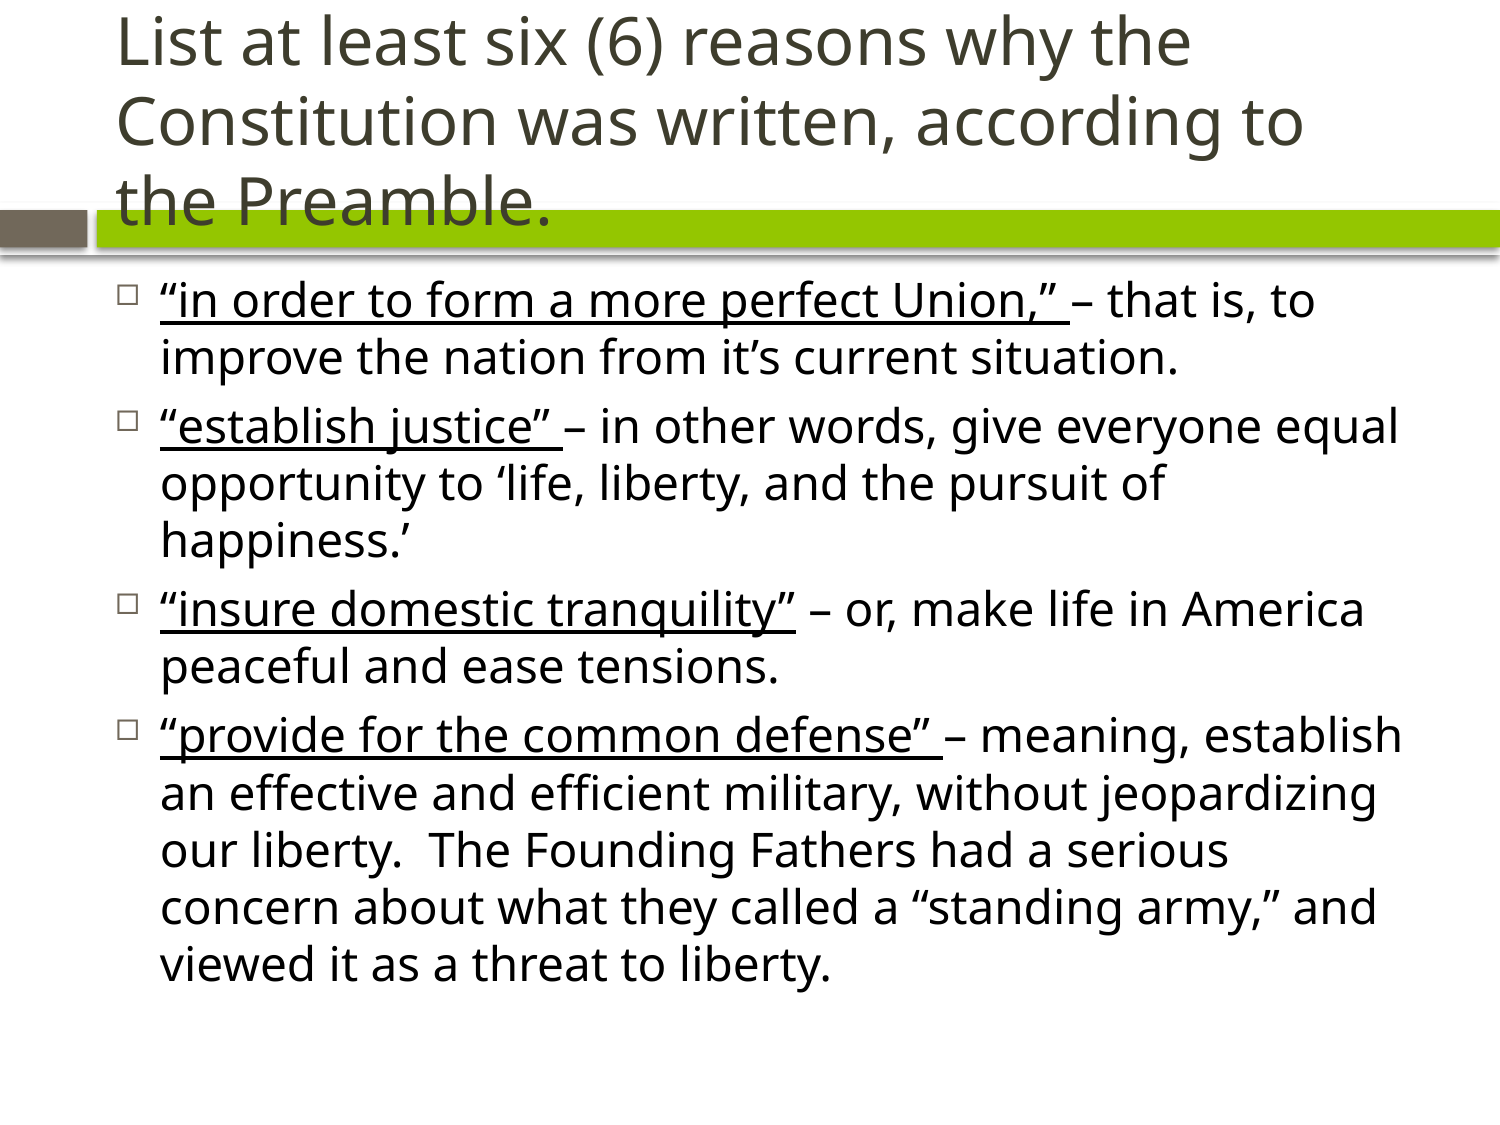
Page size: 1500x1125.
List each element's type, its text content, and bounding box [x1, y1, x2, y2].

list “in order to form a more perfect Union,” – that is, to improve the nation from it’s current situation. “establish justice” – in other words, give everyone equal opportunity to ‘life, liberty, and the pursuit of happiness.’ “insure domestic tranquility” – or, make life in America peaceful and ease tensions. “provide for the common defense” – meaning, establish an effective and efficient military, without jeopardizing our liberty. The Founding Fathers had a serious concern about what they called a “standing army,” and viewed it as a threat to liberty. [100, 262, 1438, 1000]
title List at least six (6) reasons why the Constitution was written, according to the Preamble. [100, 37, 1438, 200]
